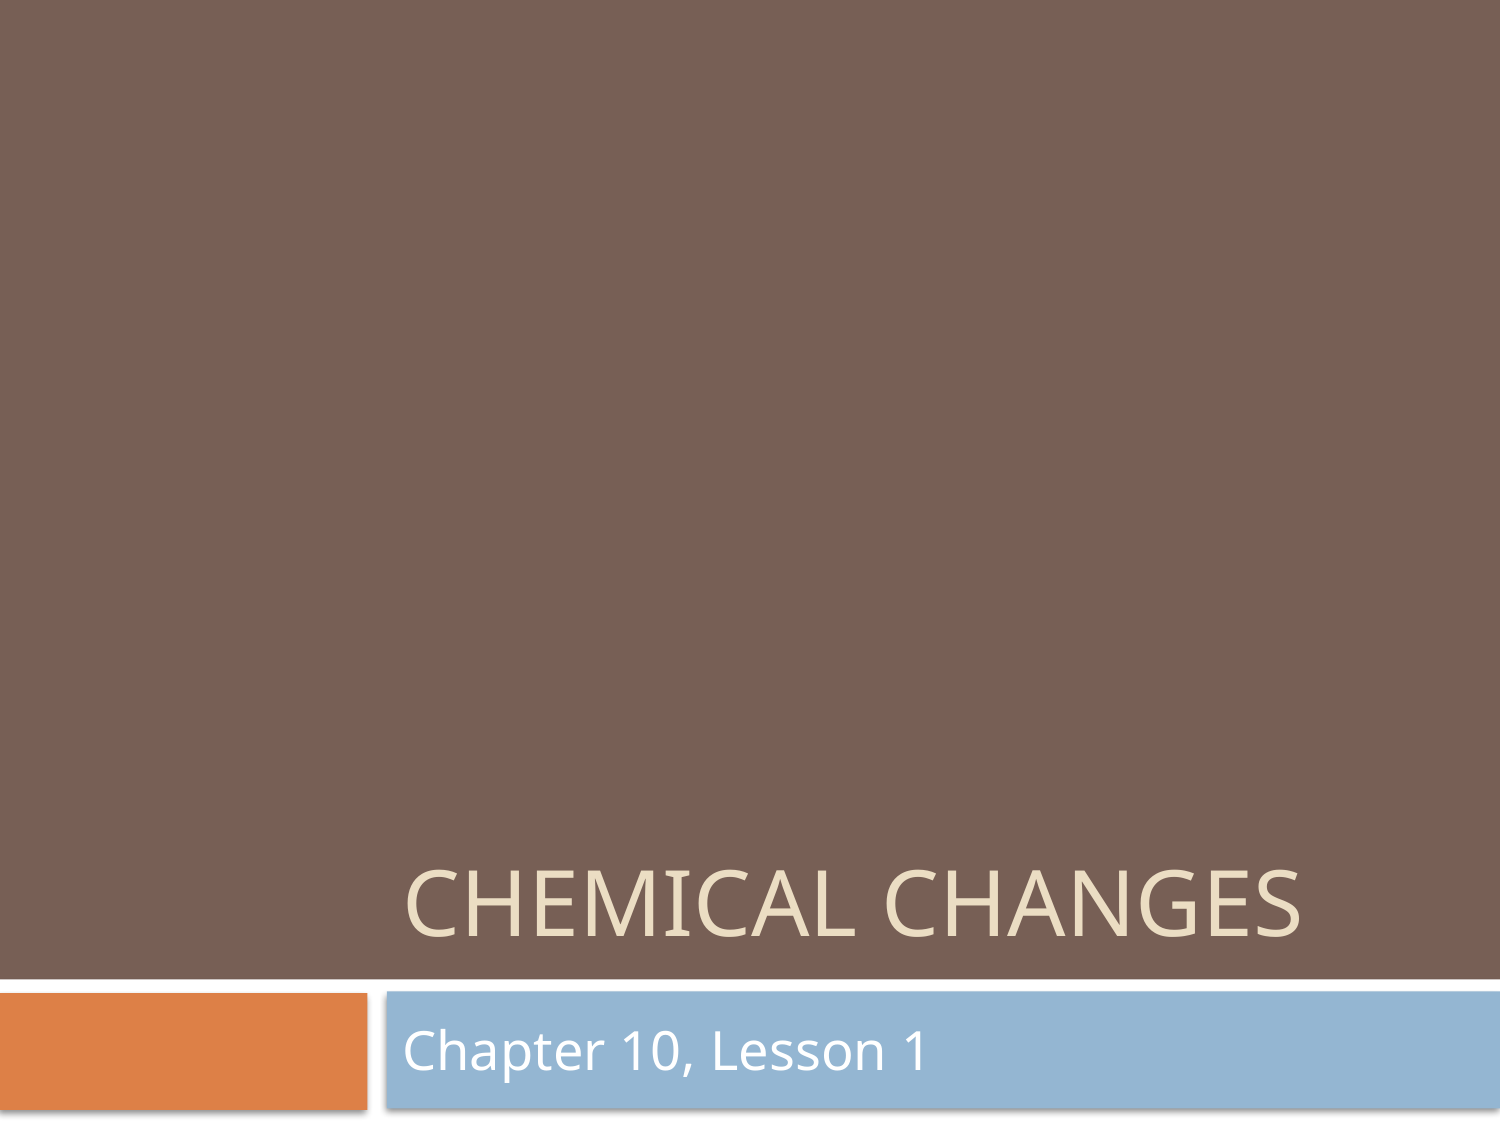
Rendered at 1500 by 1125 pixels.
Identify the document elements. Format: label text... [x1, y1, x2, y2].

subtitle Chapter 10, Lesson 1 [387, 992, 1488, 1105]
title Chemical changes [387, 662, 1450, 963]
